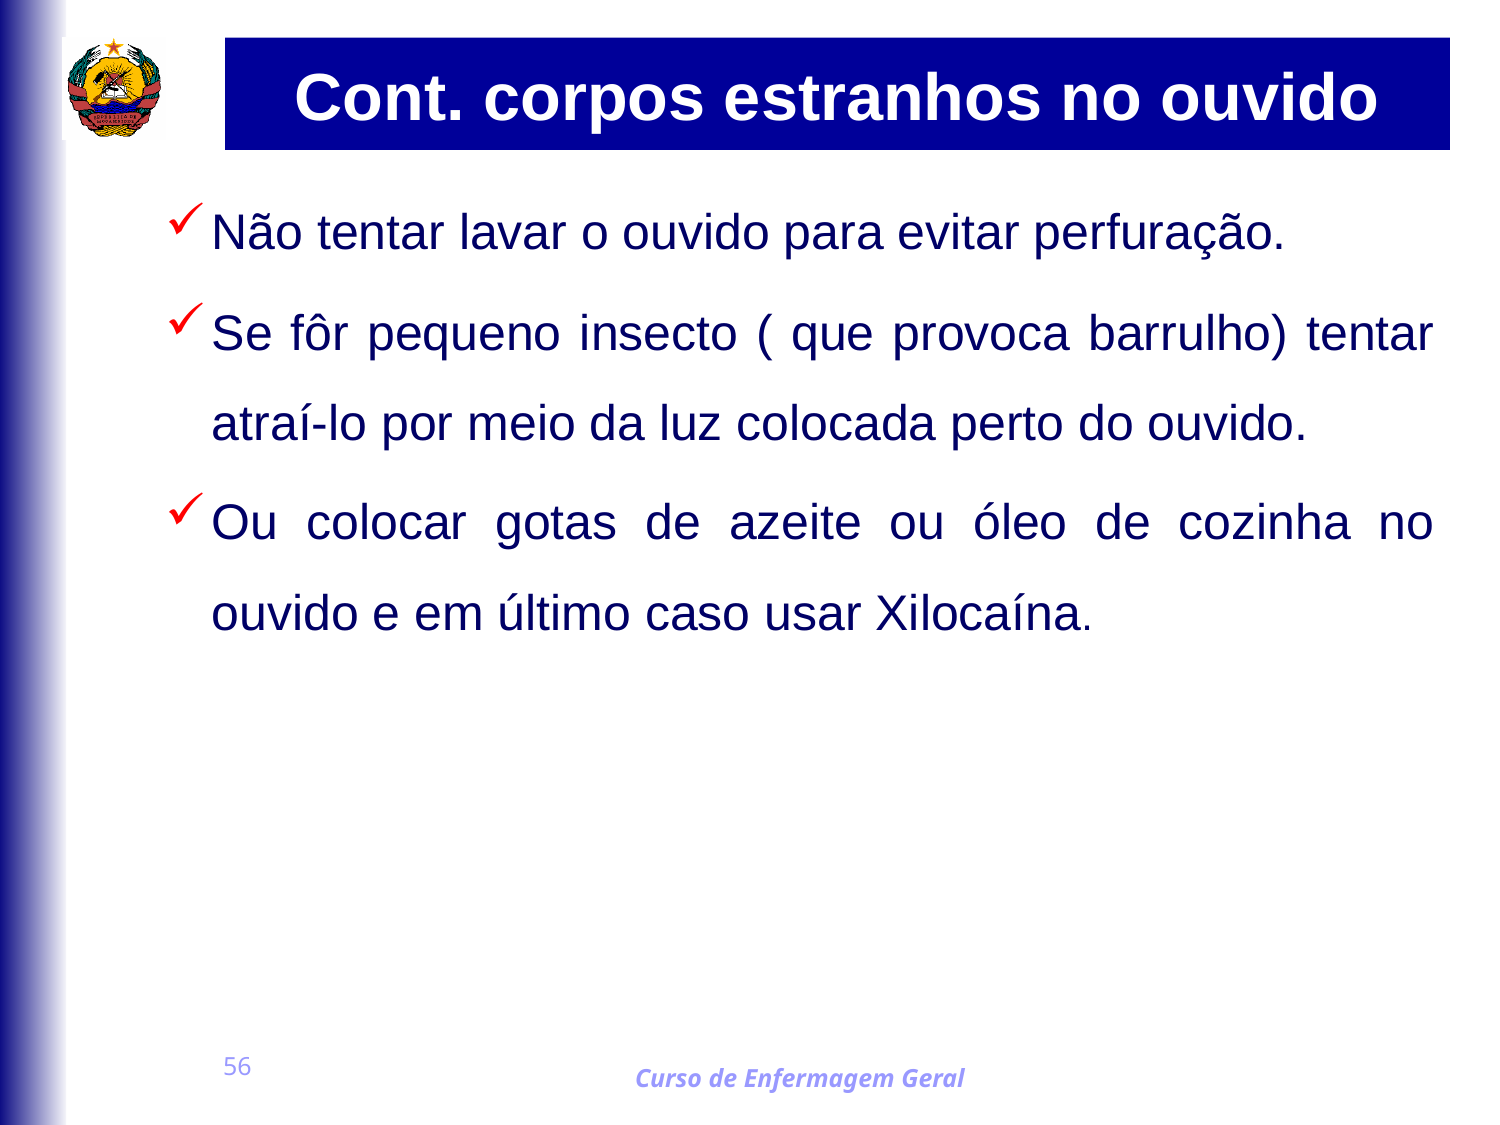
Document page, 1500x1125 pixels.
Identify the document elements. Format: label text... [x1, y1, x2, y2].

footer Curso de Enfermagem Geral [499, 1049, 1101, 1101]
title Cont. corpos estranhos no ouvido [224, 37, 1451, 151]
slide_number 56 [62, 1037, 413, 1098]
list Não tentar lavar o ouvido para evitar perfuração. Se fôr pequeno insecto ( que provoca barrulho) tentar atraí-lo por meio da luz colocada perto do ouvido. Ou colocar gotas de azeite ou óleo de cozinha no ouvido e em último caso usar Xilocaína. [74, 162, 1451, 988]
